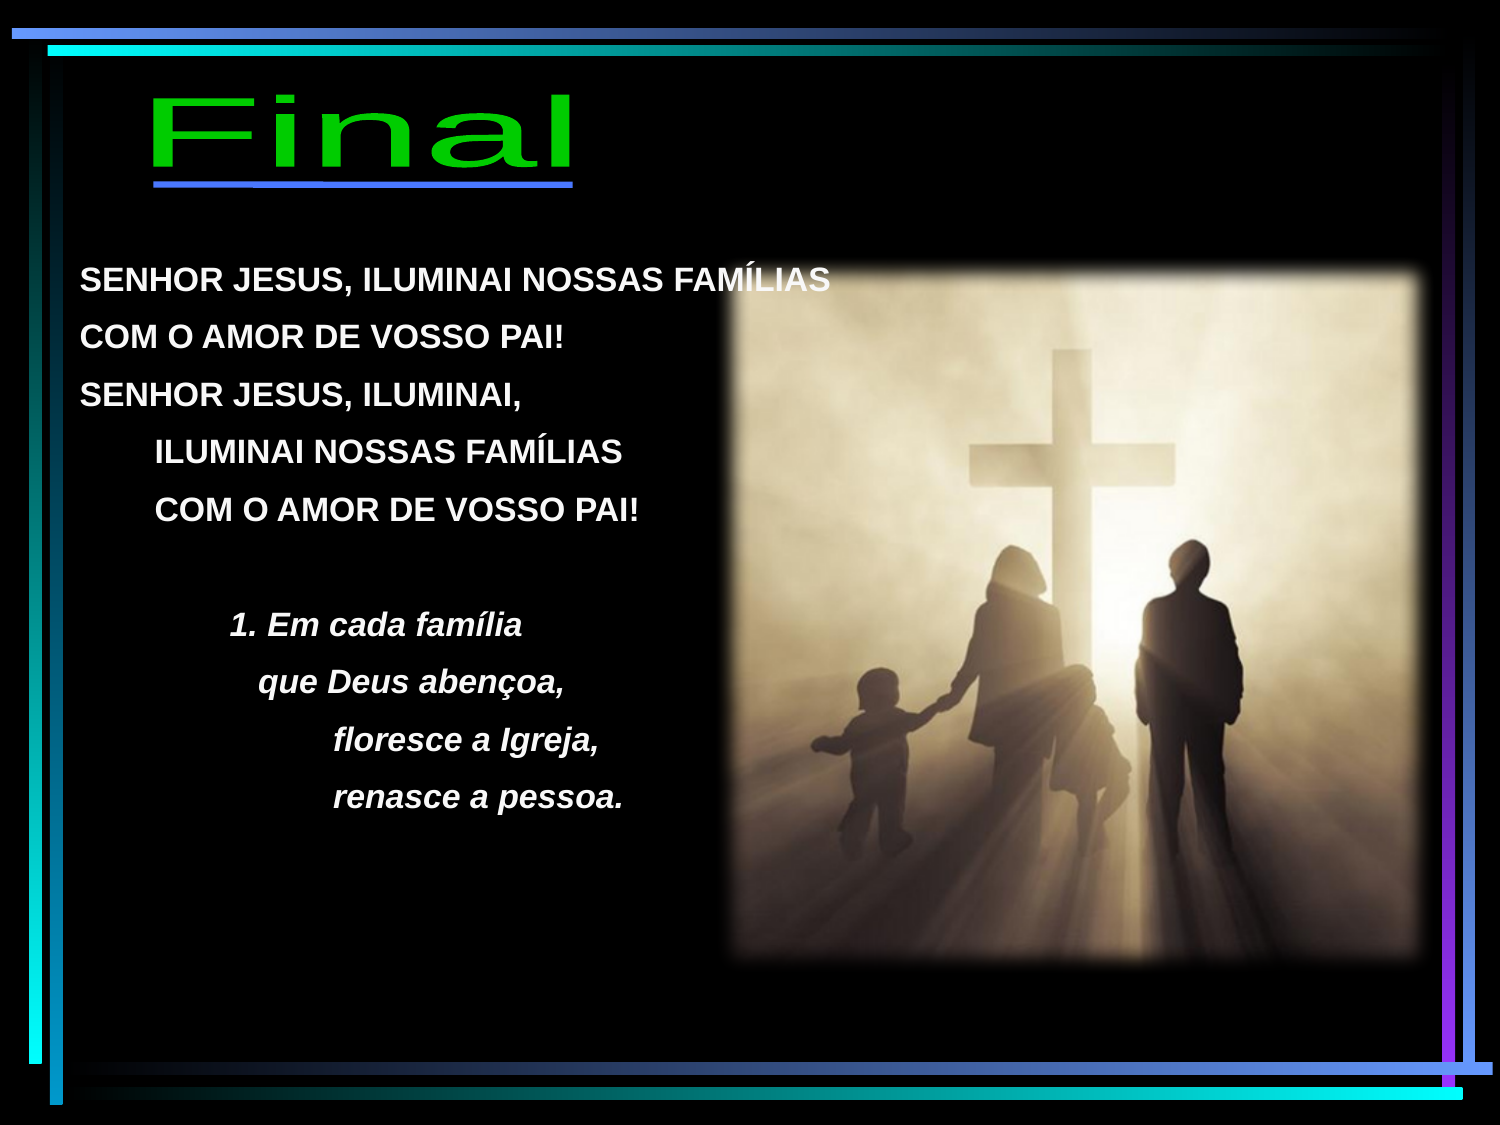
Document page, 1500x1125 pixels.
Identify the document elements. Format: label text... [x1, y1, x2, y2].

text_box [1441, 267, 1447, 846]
text_box Senhor Jesus, iluminai nossas famílias Com o amor de Vosso Pai! Senhor Jesus, iluminai, iluminai nossas famílias Com o amor de Vosso Pai! 1. Em cada família que Deus abençoa, floresce a Igreja, renasce a pessoa. [64, 267, 709, 846]
picture [714, 255, 1436, 976]
